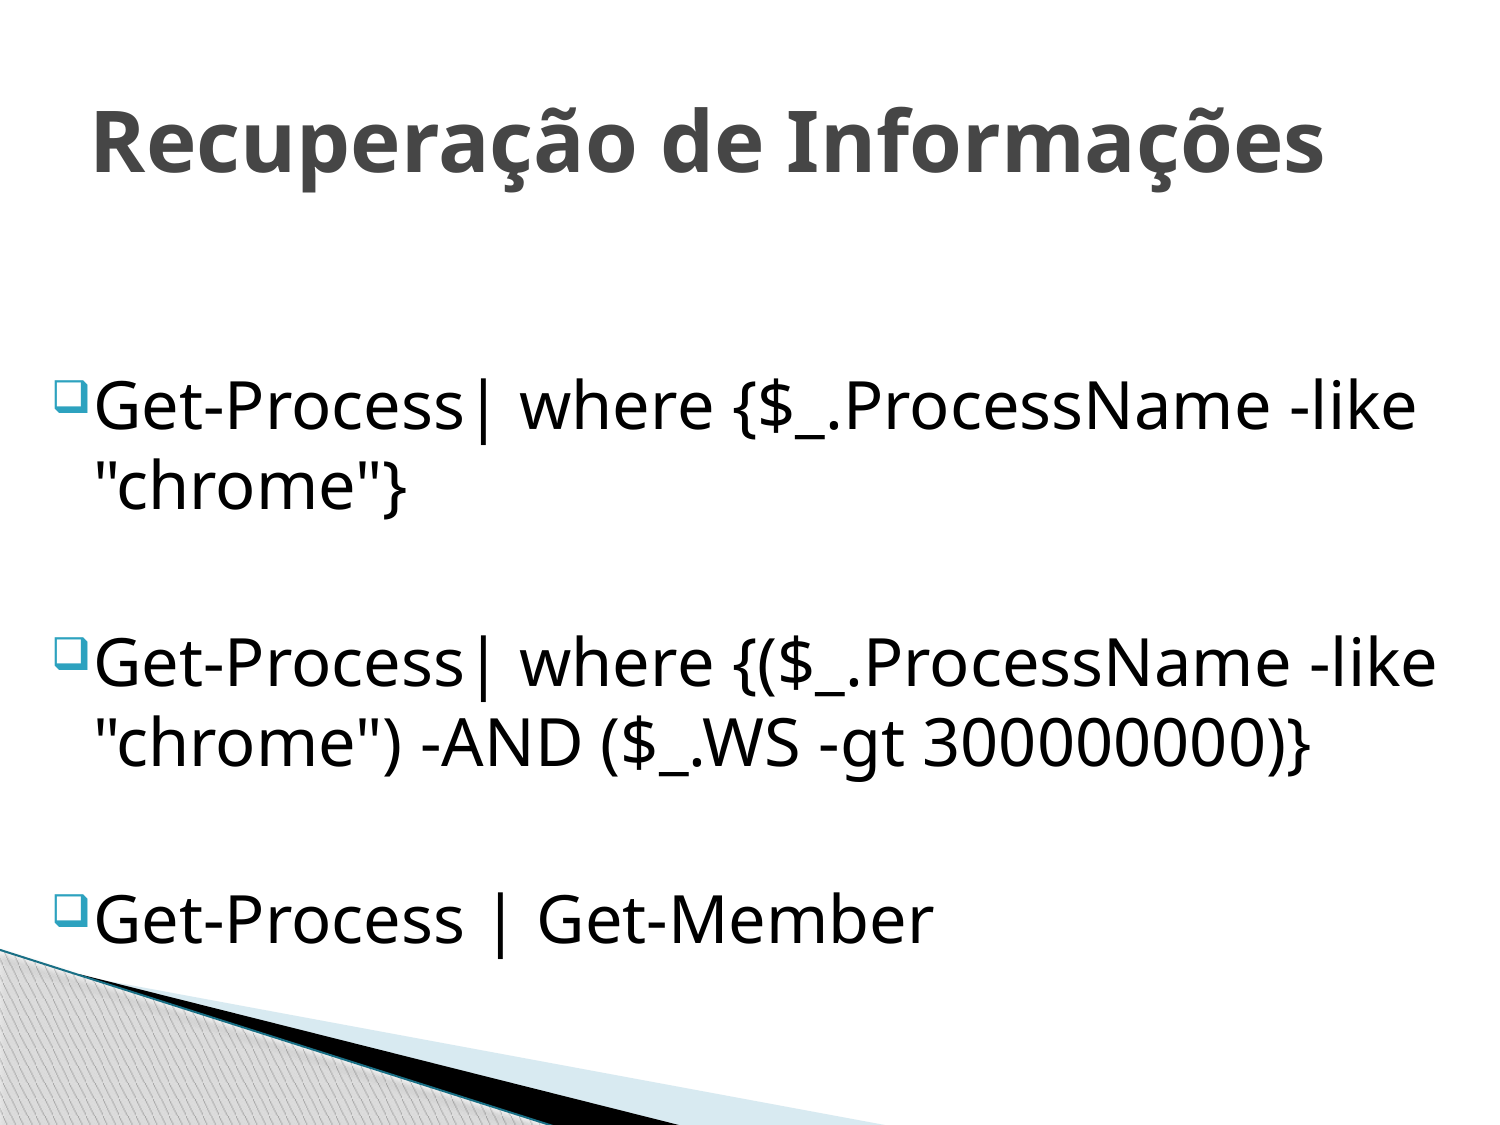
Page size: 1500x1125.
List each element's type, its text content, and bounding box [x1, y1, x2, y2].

title Recuperação de Informações [75, 45, 1425, 233]
list Get-Process| where {$_.ProcessName -like "chrome"} Get-Process| where {($_.ProcessName -like "chrome") -AND ($_.WS -gt 300000000)} Get-Process | Get-Member [18, 266, 1481, 994]
